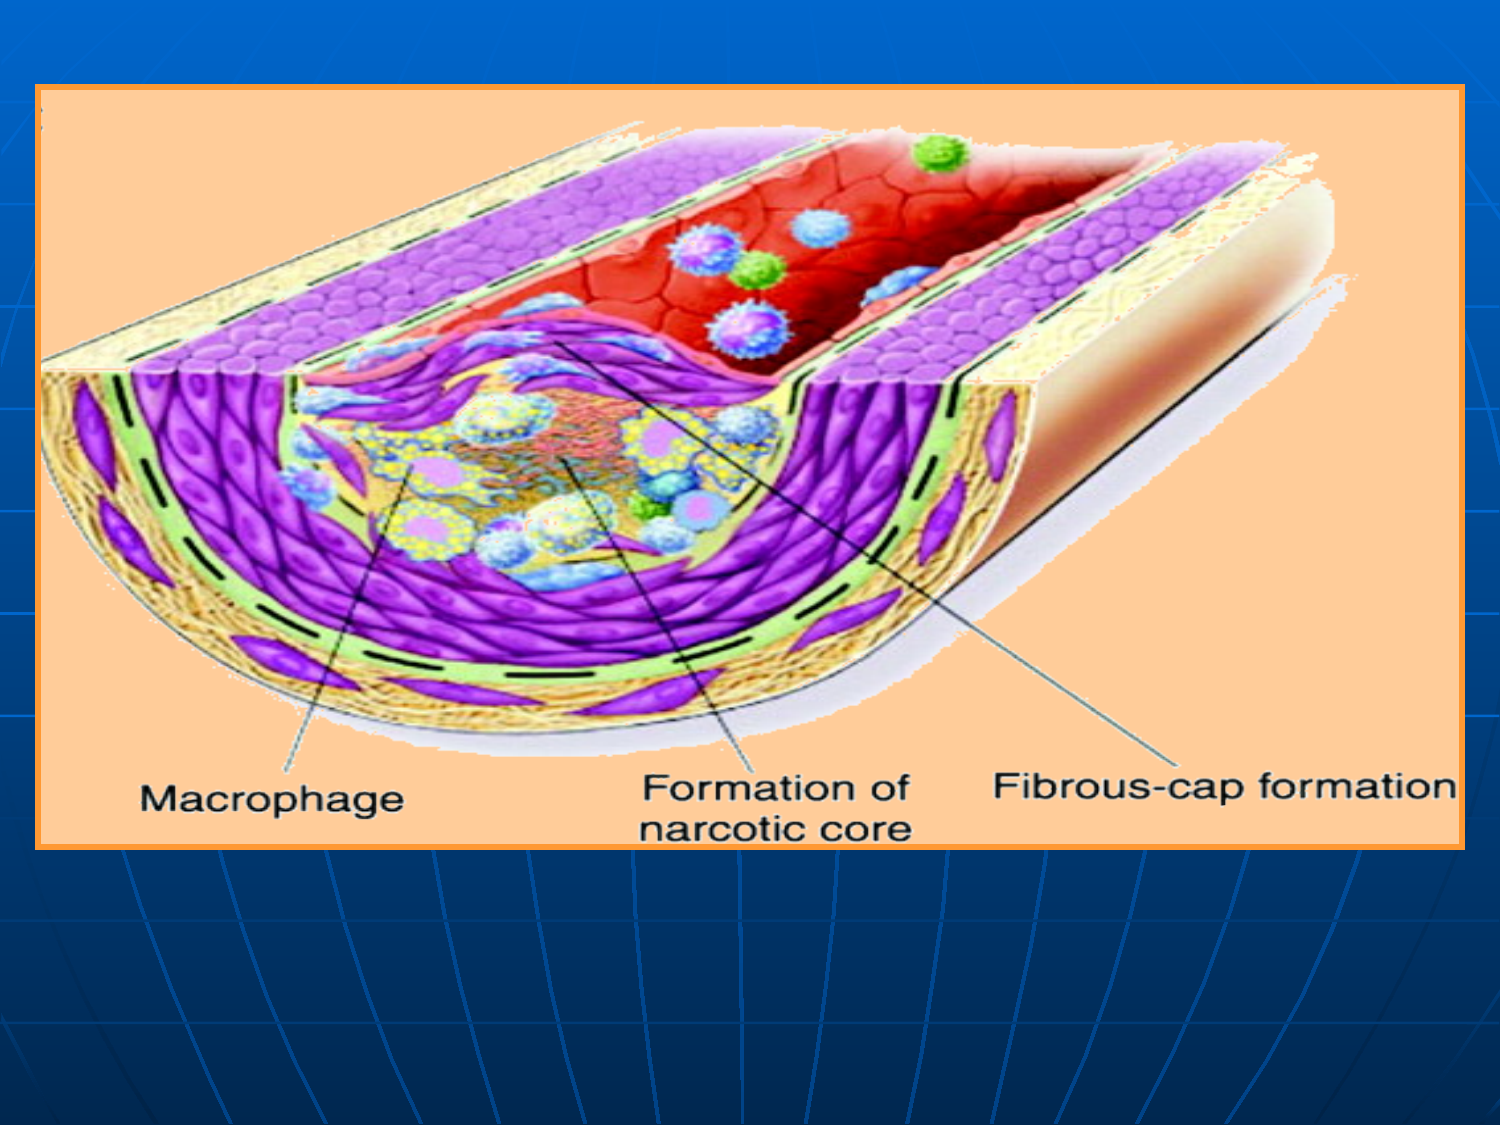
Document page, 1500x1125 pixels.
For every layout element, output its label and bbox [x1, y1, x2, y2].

picture [40, 89, 1460, 844]
